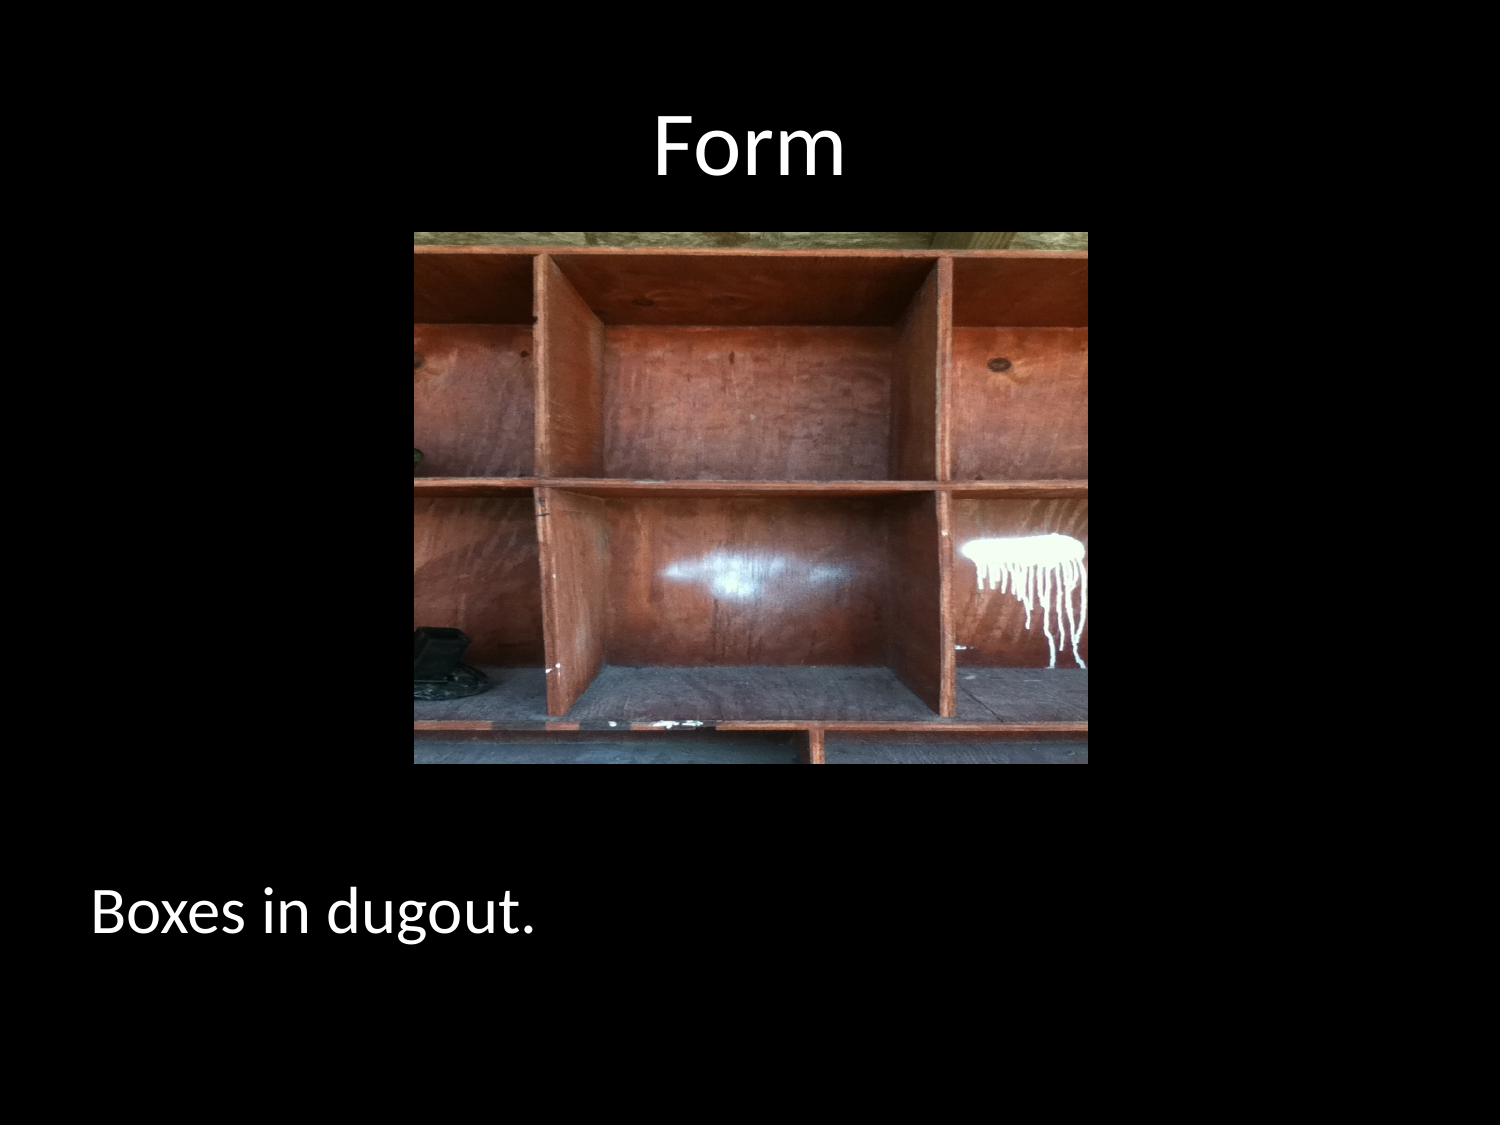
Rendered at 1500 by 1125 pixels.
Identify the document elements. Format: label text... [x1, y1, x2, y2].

list Boxes in dugout. [75, 859, 1425, 1005]
picture [414, 232, 1089, 765]
title Form [75, 45, 1425, 233]
